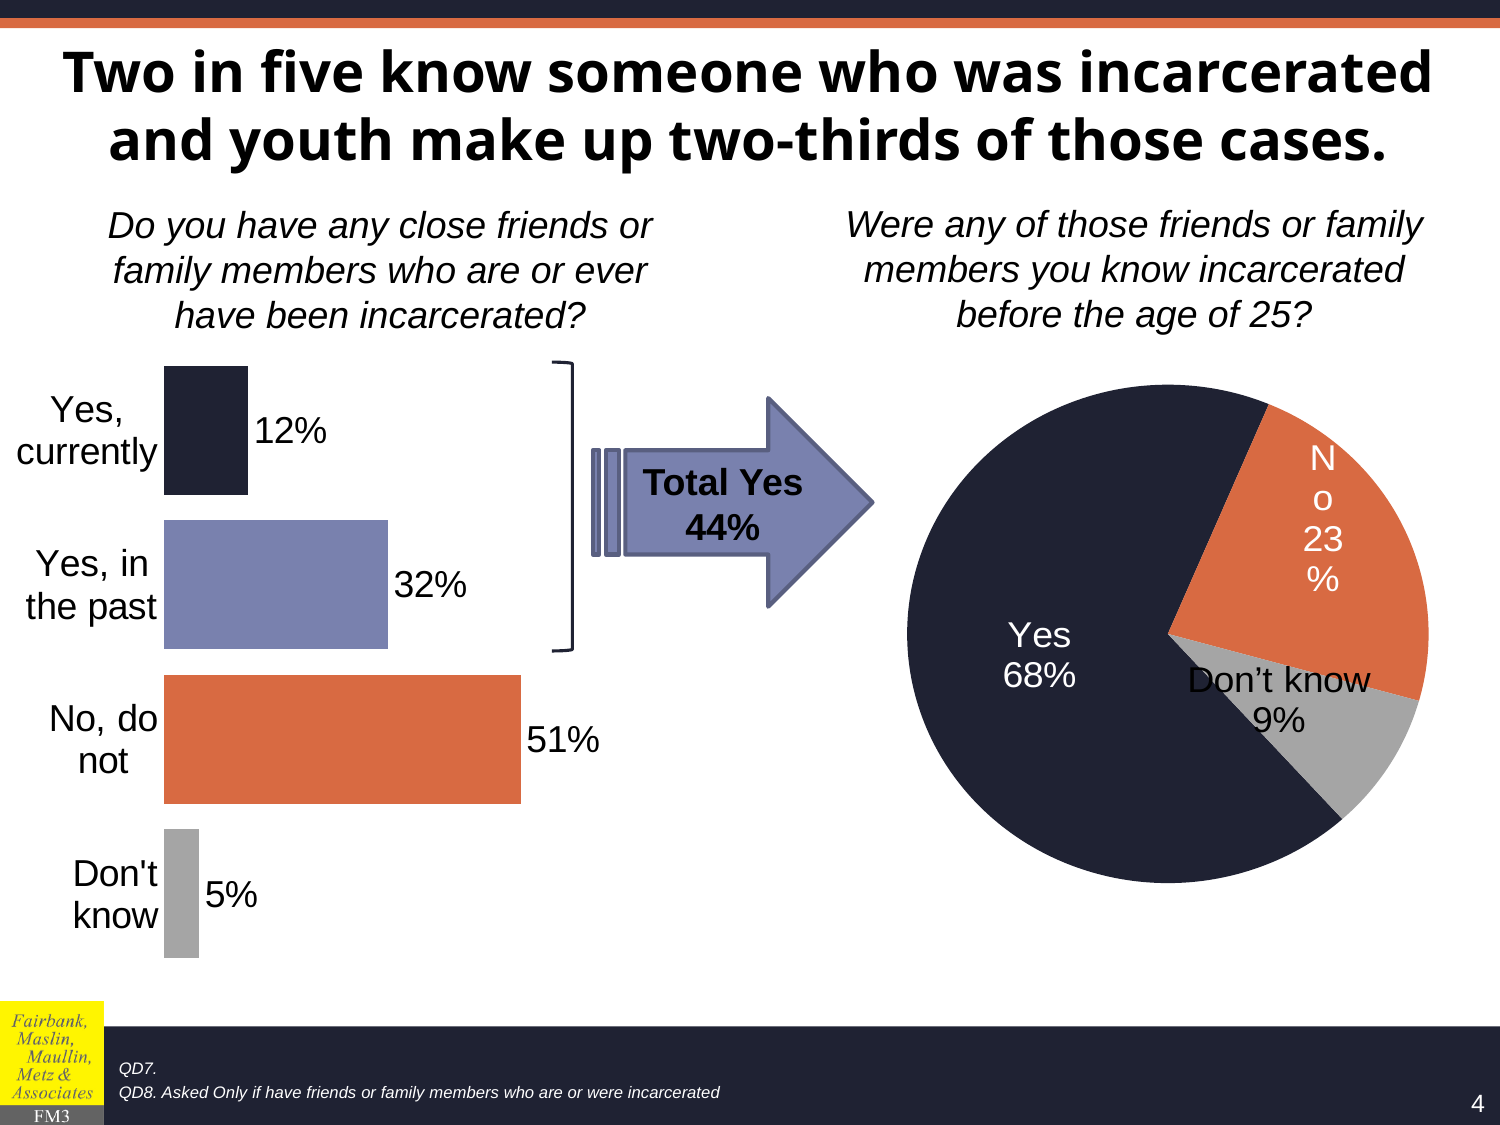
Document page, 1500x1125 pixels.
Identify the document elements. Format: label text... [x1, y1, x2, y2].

text_box Total Yes 44% [657, 396, 835, 609]
chart [15, 345, 653, 1003]
list QD7. QD8. Asked Only if have friends or family members who are or were incarcerated [103, 1034, 1440, 1125]
title Two in five know someone who was incarcerated and youth make up two-thirds of those cases. [16, 29, 1481, 205]
text_box Were any of those friends or family members you know incarcerated before the age of 25? [829, 192, 1440, 343]
chart [840, 360, 1464, 910]
picture [0, 1001, 104, 1125]
text_box Do you have any close friends or family members who are or ever have been incarcerated? [75, 205, 686, 343]
